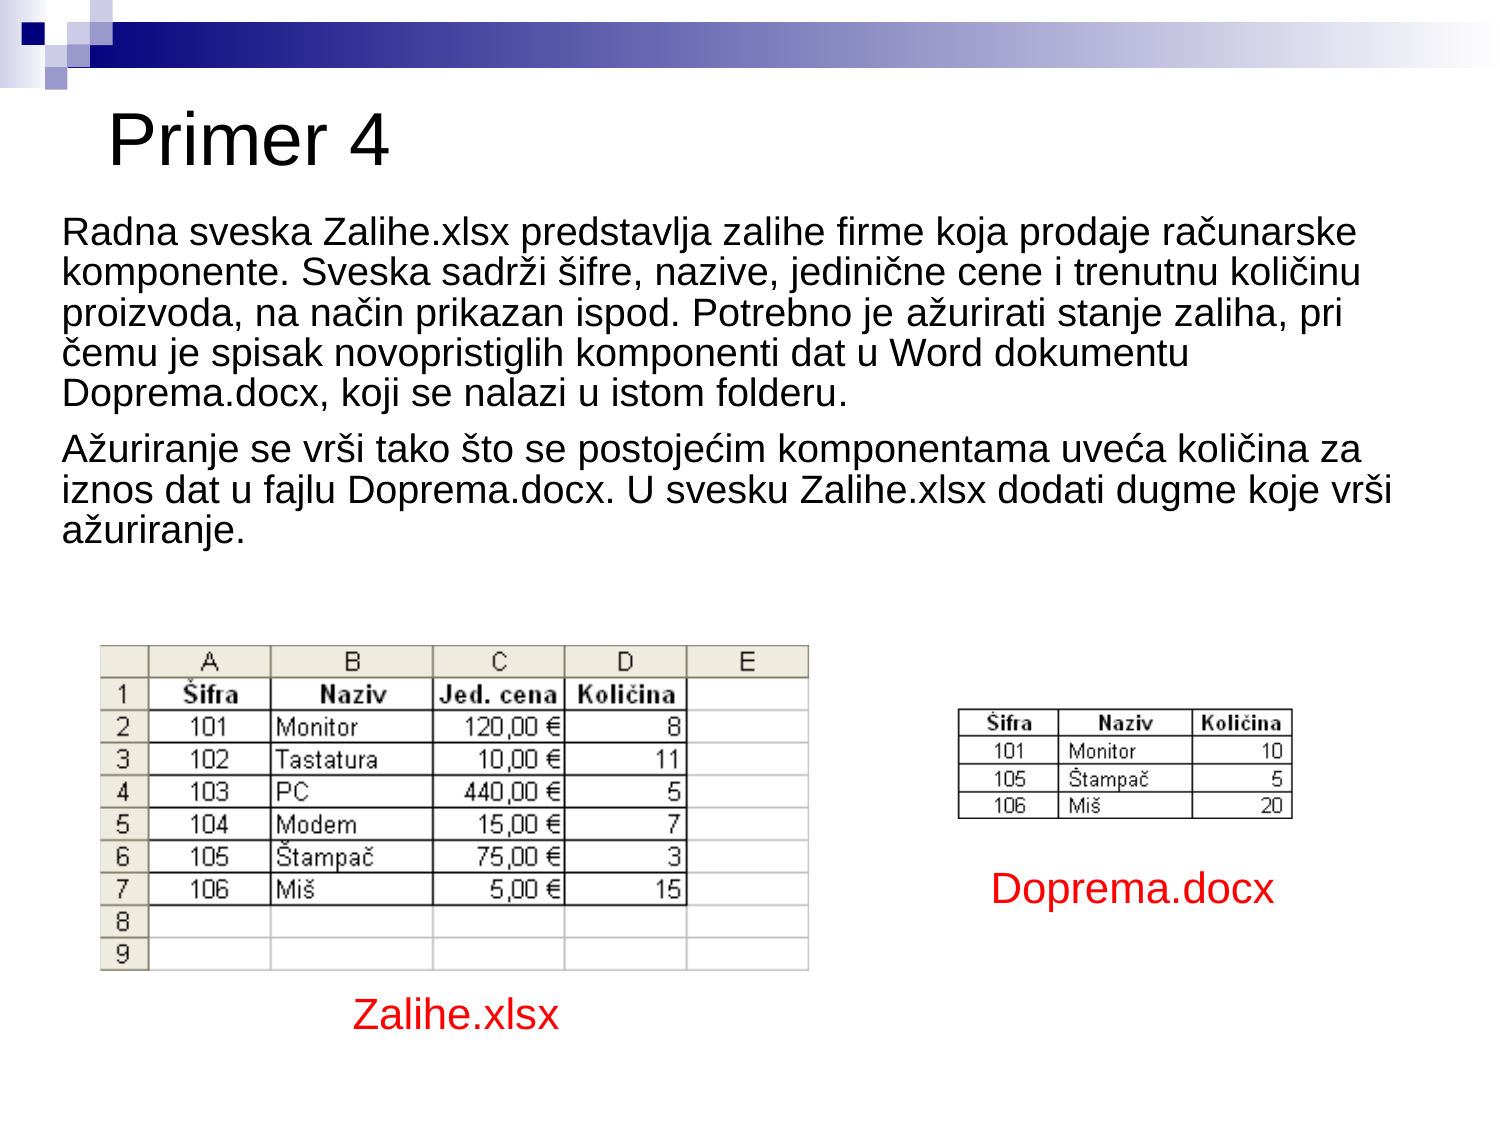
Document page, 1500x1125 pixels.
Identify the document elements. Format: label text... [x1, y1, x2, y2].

text_box Doprema.docx [975, 852, 1303, 920]
text_box Radna sveska Zalihe.xlsx predstavlja zalihe firme koja prodaje računarske komponente. Sveska sadrži šifre, nazive, jedinične cene i trenutnu količinu proizvoda, na način prikazan ispod. Potrebno je ažurirati stanje zaliha, pri čemu je spisak novopristiglih komponenti dat u Word dokumentu Doprema.docx, koji se nalazi u istom folderu. Ažuriranje se vrši tako što se postojećim komponentama uveća količina za iznos dat u fajlu Doprema.docx. U svesku Zalihe.xlsx dodati dugme koje vrši ažuriranje. [52, 205, 1447, 655]
picture [100, 644, 810, 971]
title Primer 4 [92, 75, 431, 197]
picture [950, 700, 1302, 819]
text_box Zalihe.xlsx [337, 980, 587, 1046]
